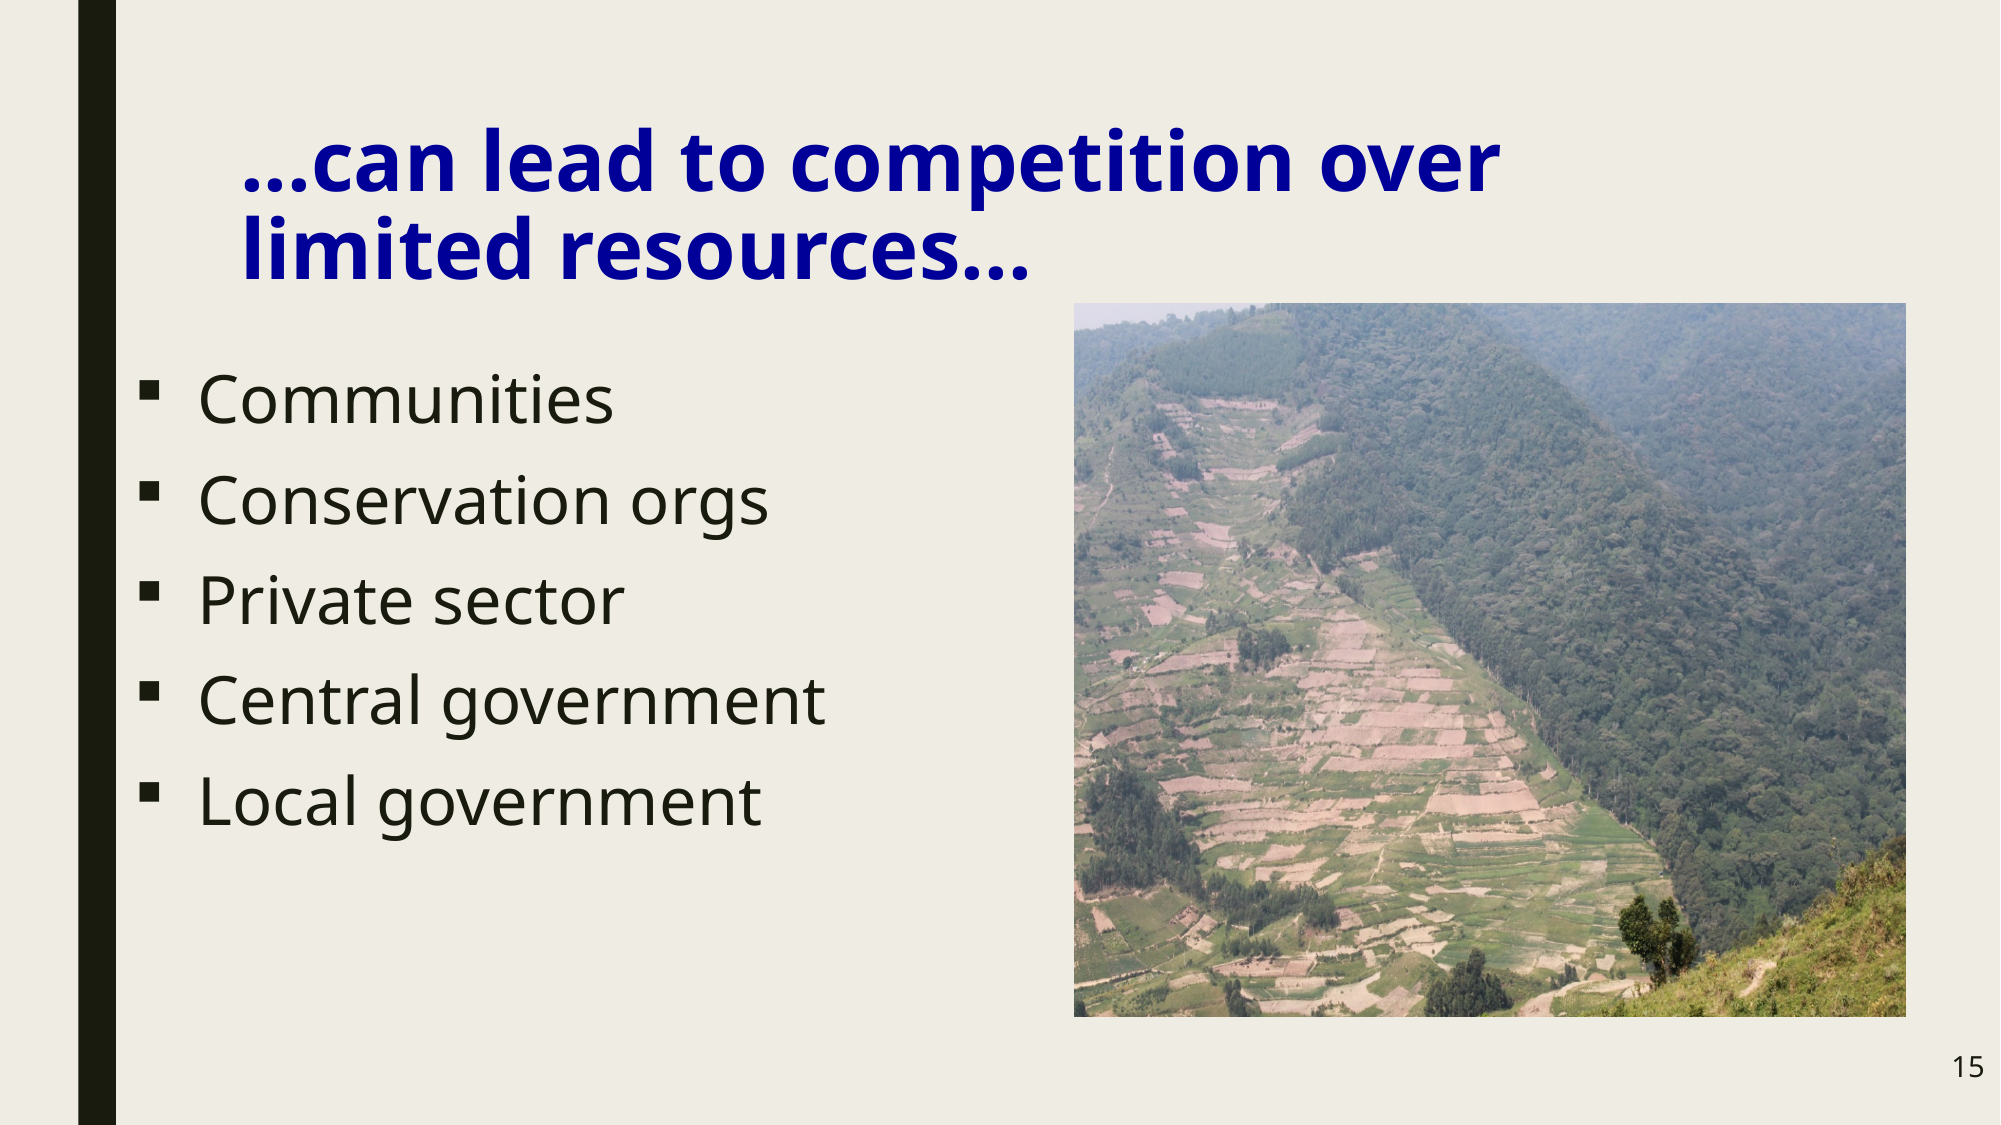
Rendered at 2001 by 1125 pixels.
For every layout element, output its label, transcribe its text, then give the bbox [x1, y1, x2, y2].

title ...can lead to competition over limited resources... [225, 112, 1800, 357]
list Communities Conservation orgs Private sector Central government Local government [119, 356, 1074, 1017]
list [1074, 303, 1906, 1017]
slide_number 15 [1881, 1011, 2000, 1125]
